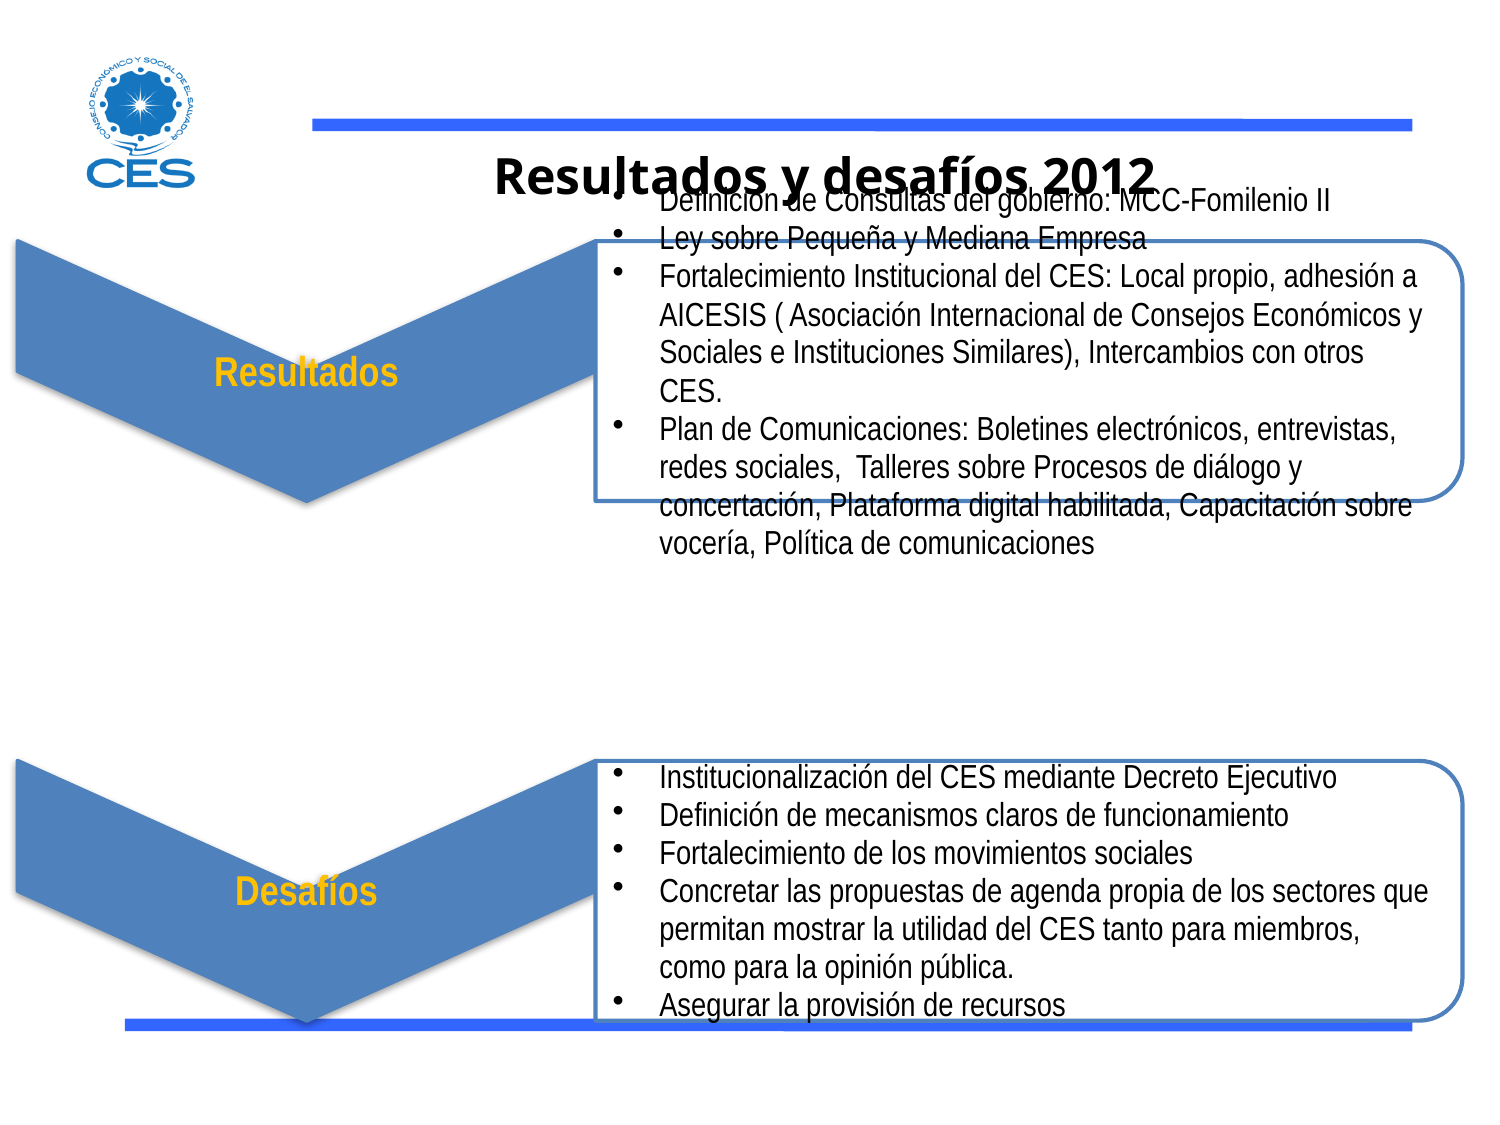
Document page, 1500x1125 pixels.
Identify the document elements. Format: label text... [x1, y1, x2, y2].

text_box Resultados y desafíos 2012 [437, 137, 1213, 212]
picture [37, 49, 247, 198]
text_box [17, 240, 1463, 1021]
